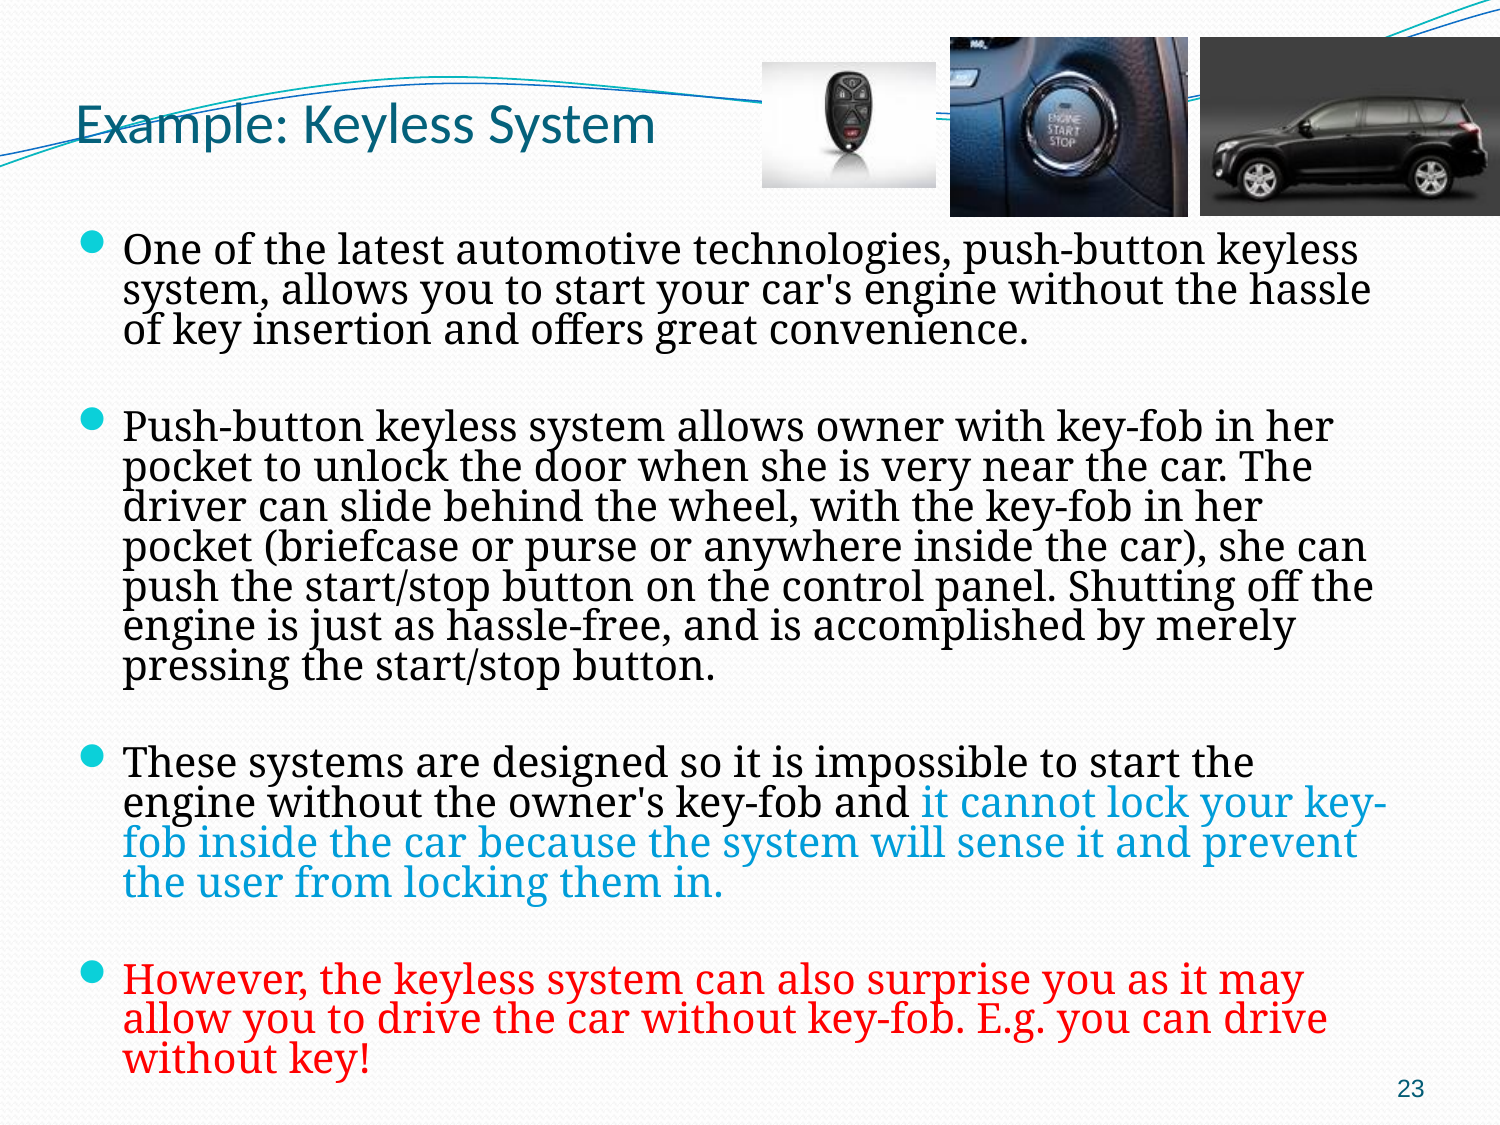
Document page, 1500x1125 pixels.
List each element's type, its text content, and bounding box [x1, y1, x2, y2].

title Example: Keyless System [74, 62, 762, 156]
list One of the latest automotive technologies, push-button keyless system, allows you to start your car's engine without the hassle of key insertion and offers great convenience. Push-button keyless system allows owner with key-fob in her pocket to unlock the door when she is very near the car. The driver can slide behind the wheel, with the key-fob in her pocket (briefcase or purse or anywhere inside the car), she can push the start/stop button on the control panel. Shutting off the engine is just as hassle-free, and is accomplished by merely pressing the start/stop button. These systems are designed so it is impossible to start the engine without the owner's key-fob and it cannot lock your key-fob inside the car because the system will sense it and prevent the user from locking them in. However, the keyless system can also surprise you as it may allow you to drive the car without key-fob. E.g. you can drive without key! [62, 224, 1413, 1043]
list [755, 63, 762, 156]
picture [949, 37, 1188, 217]
title Syntax: Real-time Example [946, 224, 1190, 229]
picture [762, 62, 937, 188]
slide_number 23 [1299, 1042, 1425, 1103]
picture [1199, 37, 1500, 217]
title Syntax: Real-time Example [1196, 224, 1413, 229]
